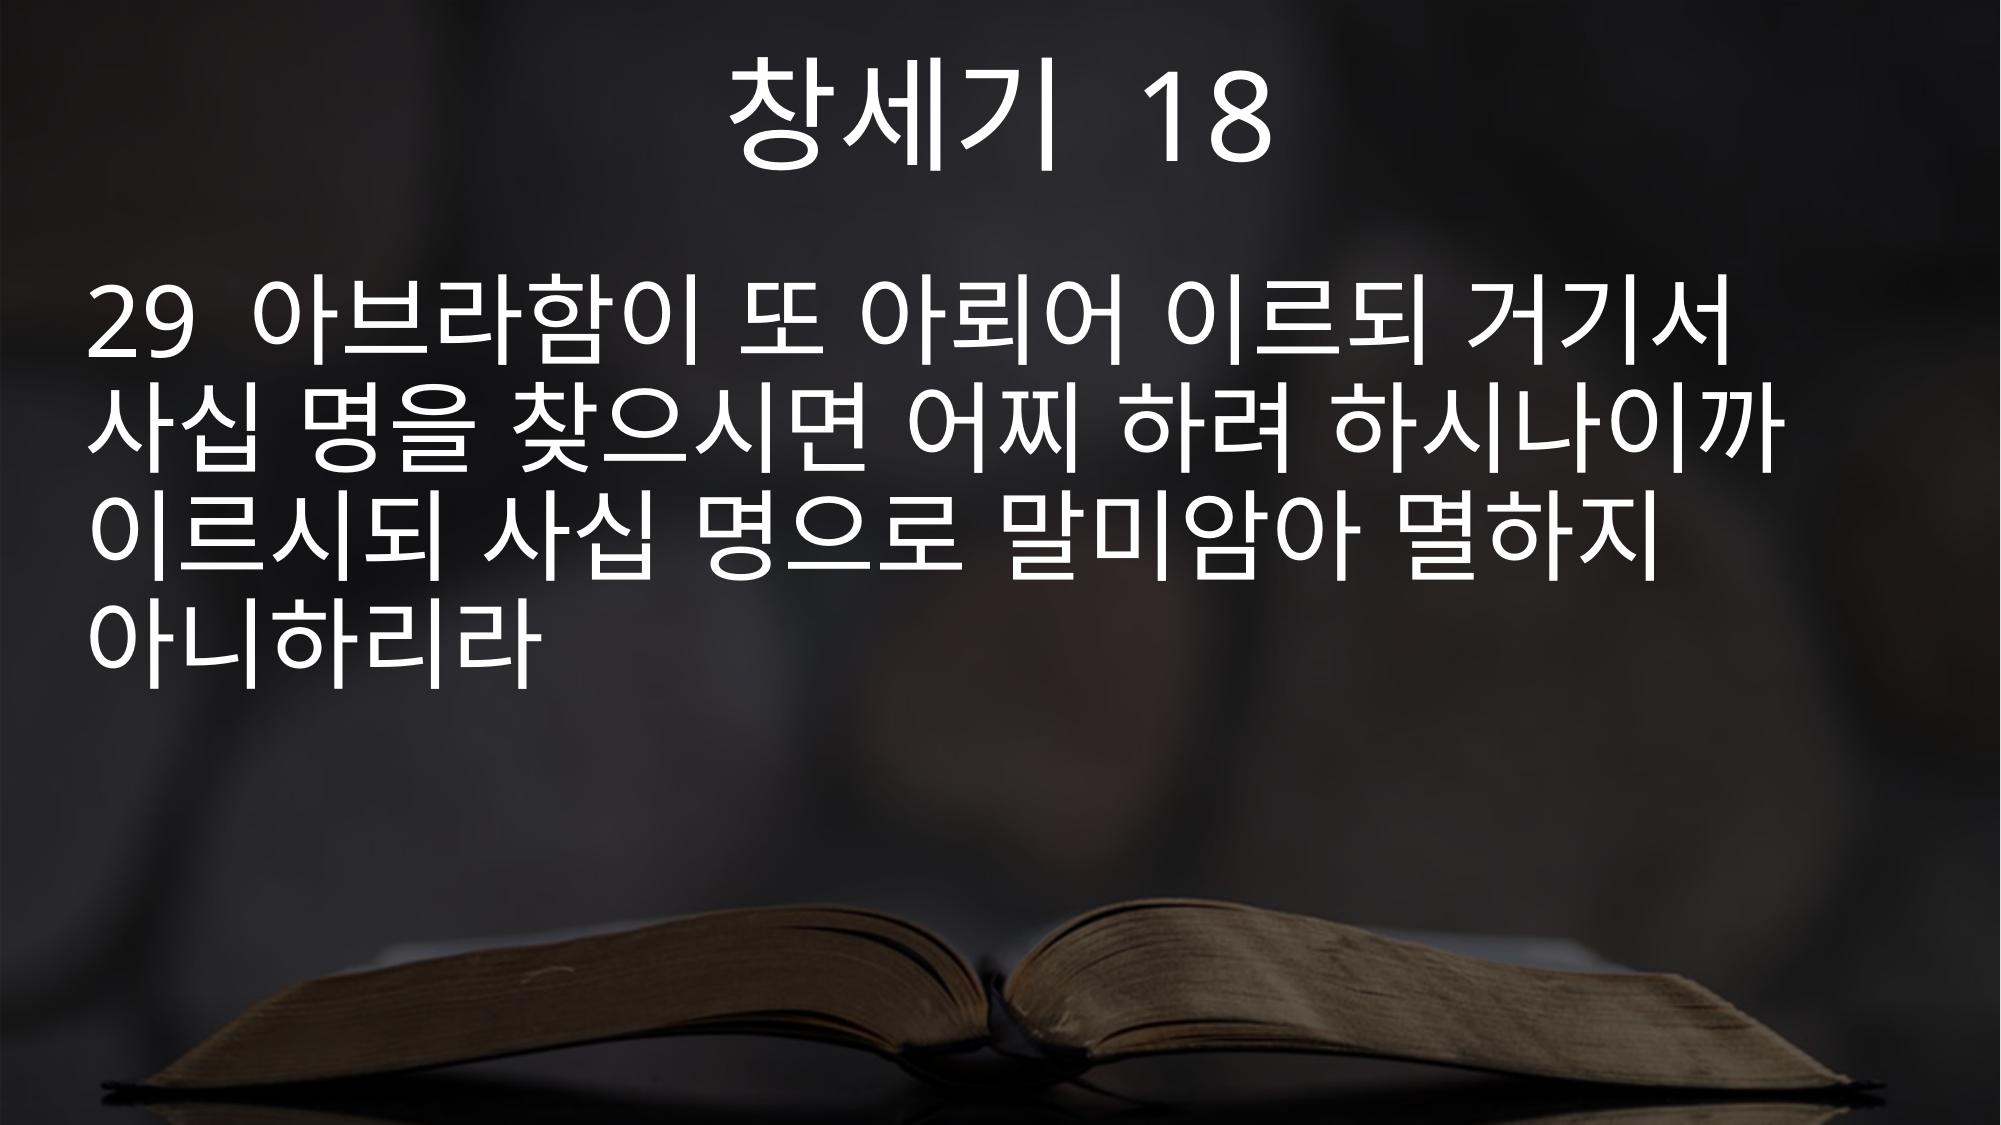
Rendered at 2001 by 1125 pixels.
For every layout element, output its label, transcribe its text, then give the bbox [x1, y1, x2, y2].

footer 창세기 18 [0, 32, 2000, 192]
list 29 아브라함이 또 아뢰어 이르되 거기서 사십 명을 찾으시면 어찌 하려 하시나이까 이르시되 사십 명으로 말미암아 멸하지 아니하리라 [69, 263, 1953, 423]
picture [0, 0, 2001, 1125]
